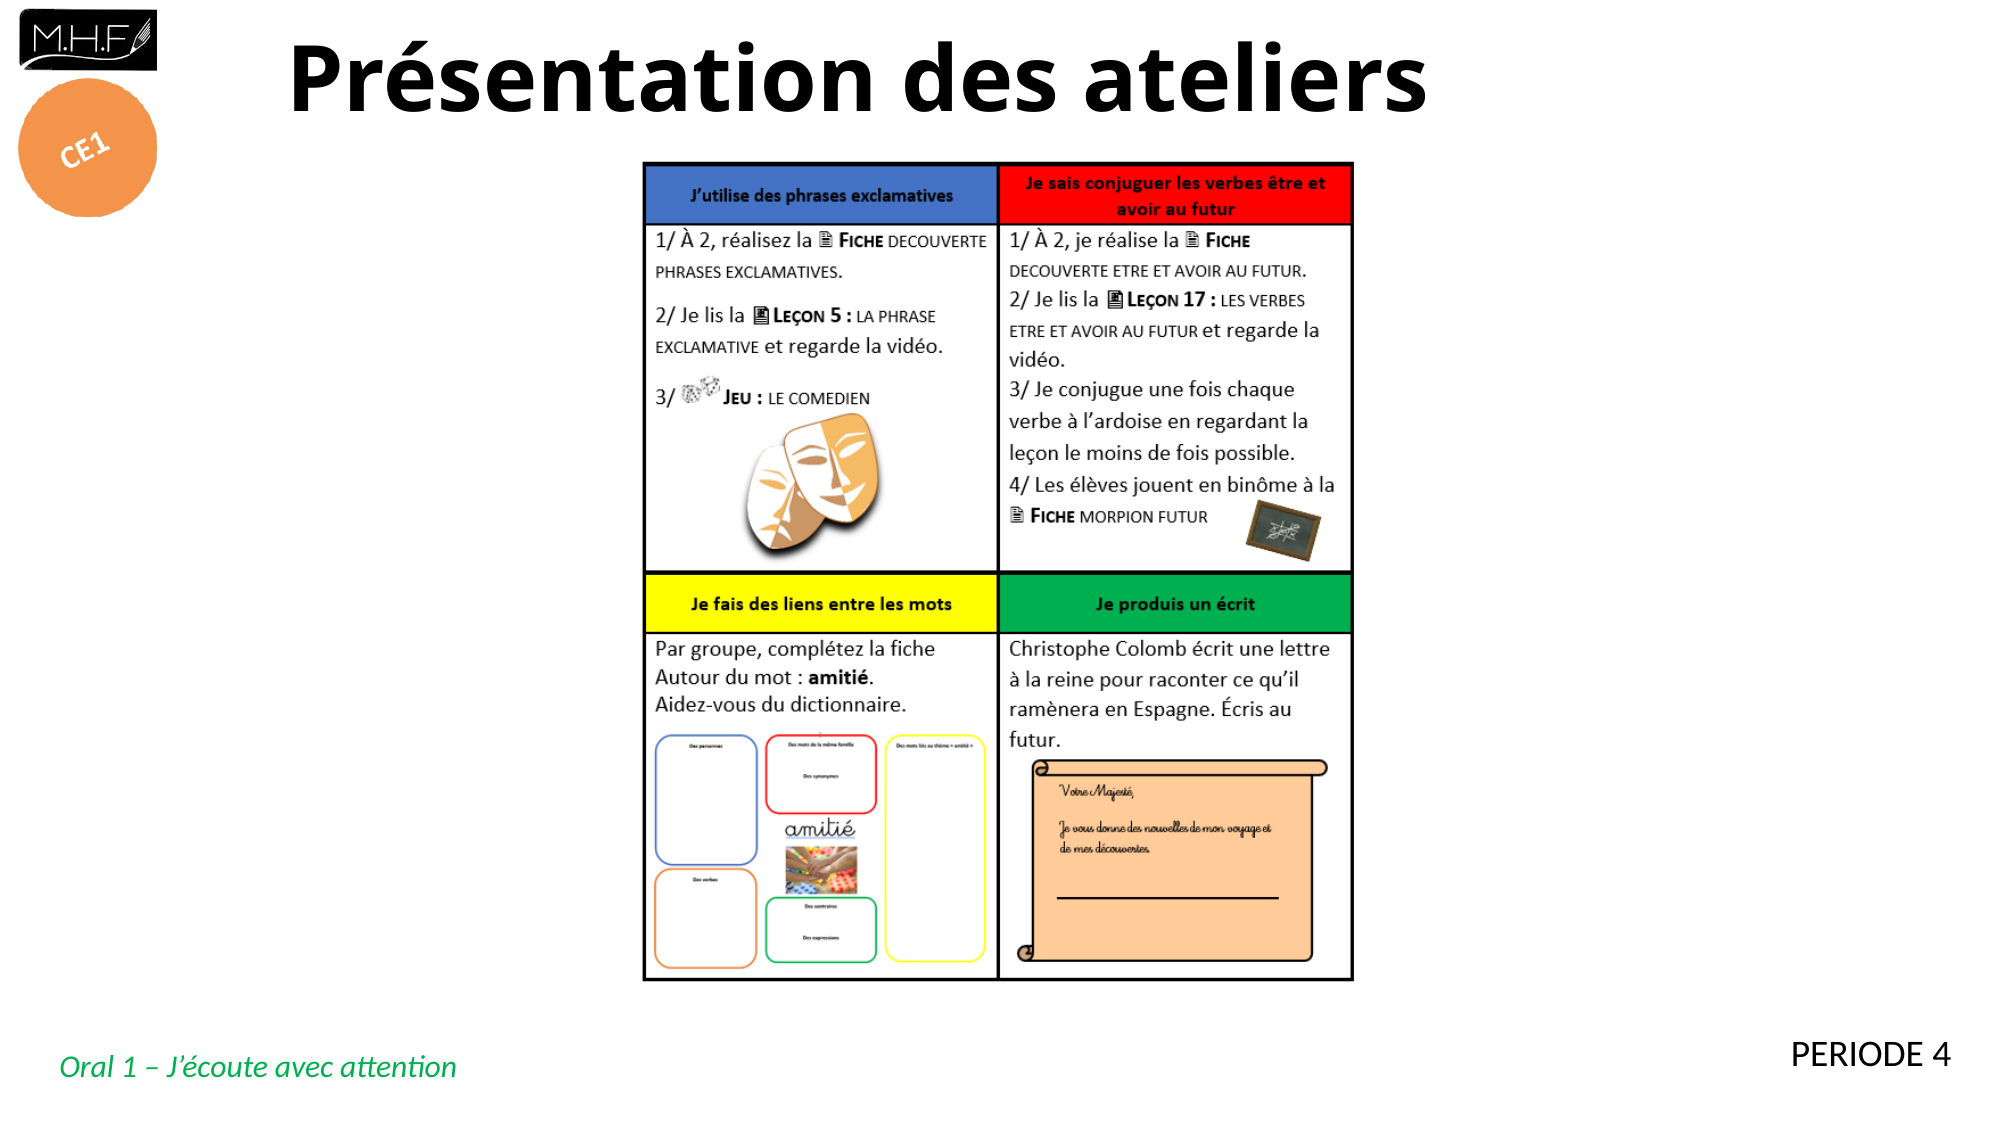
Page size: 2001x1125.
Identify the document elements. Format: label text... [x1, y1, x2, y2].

text_box Oral 1 – J’écoute avec attention [44, 1038, 1346, 1092]
picture [16, 7, 157, 74]
picture [18, 78, 157, 218]
text_box PERIODE 4 [1362, 1021, 1967, 1082]
picture [637, 155, 1363, 987]
title Présentation des ateliers [271, 7, 1818, 156]
